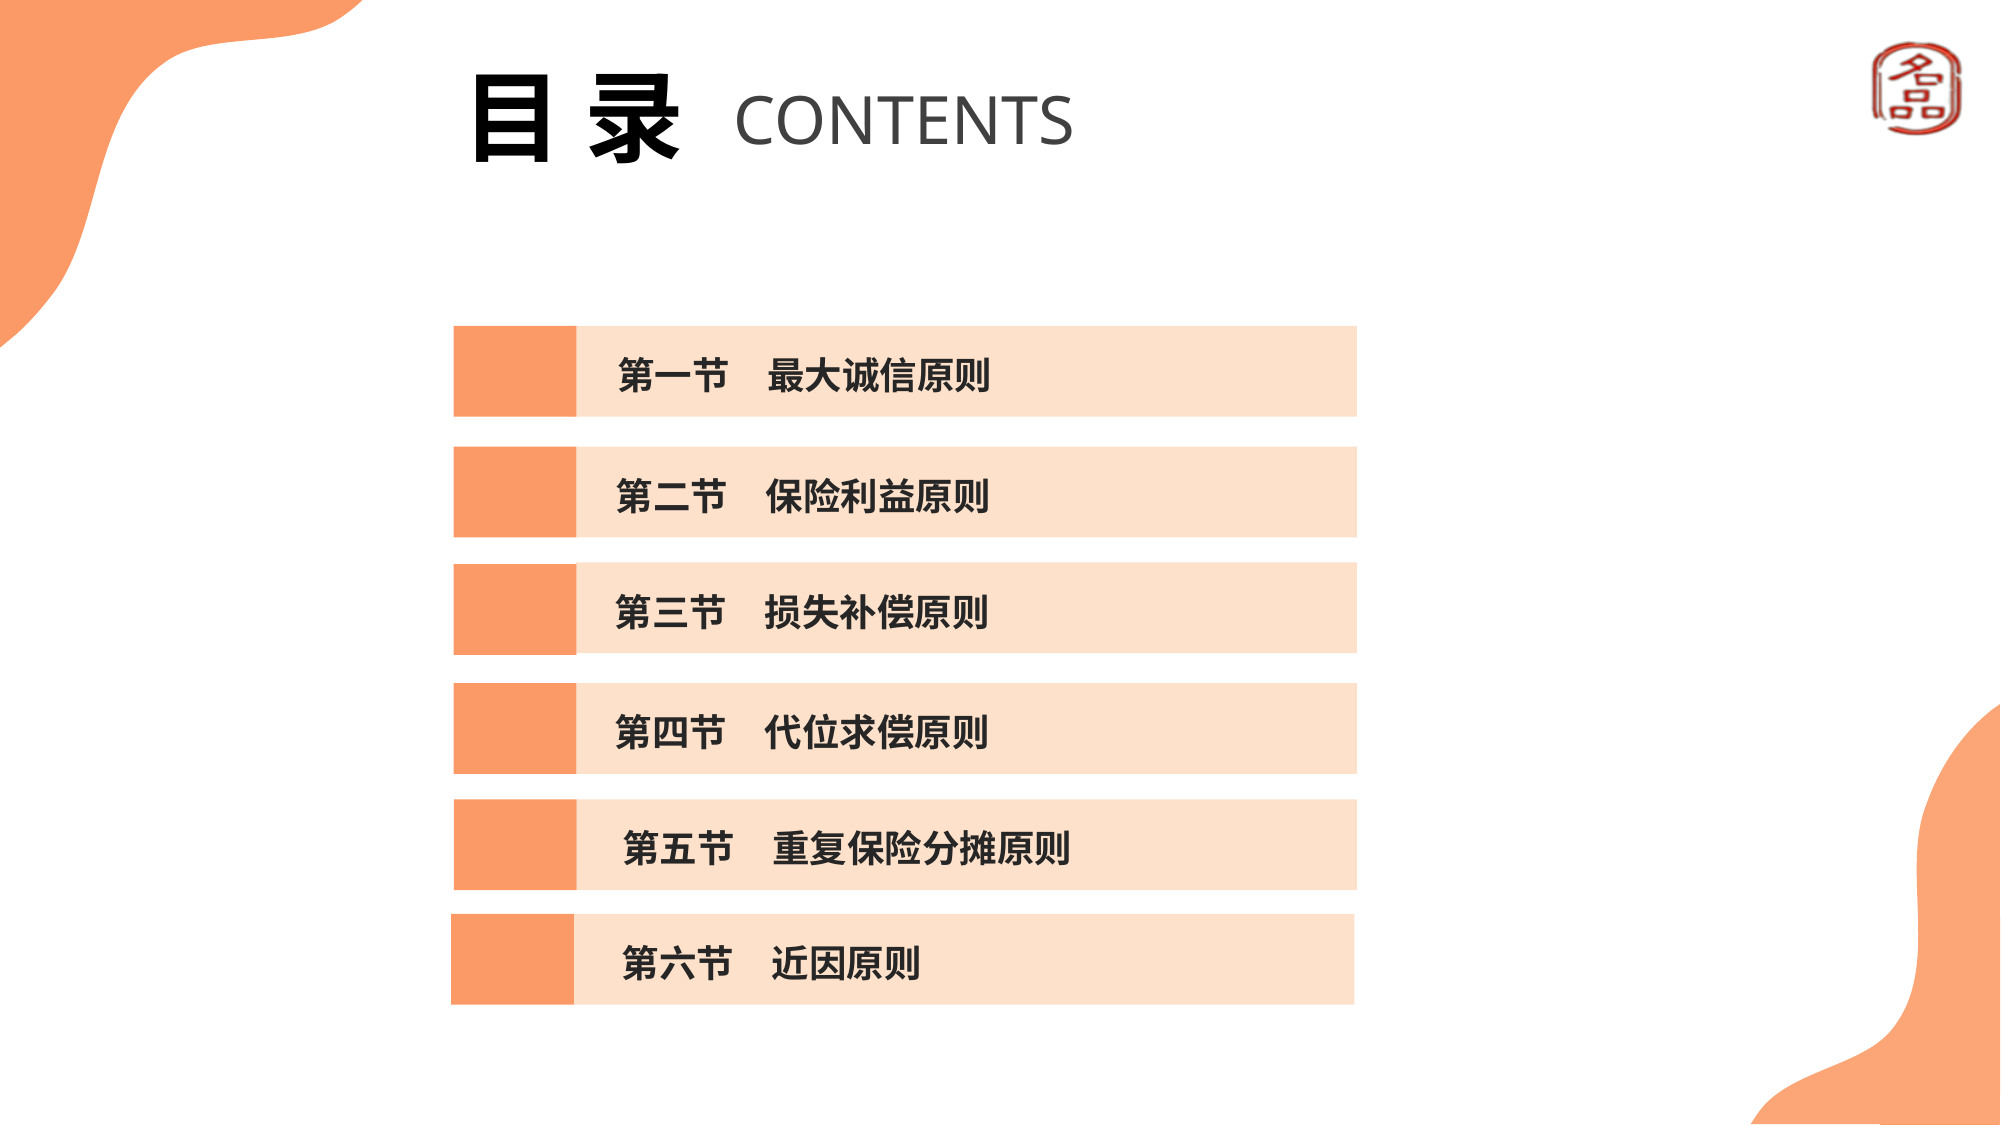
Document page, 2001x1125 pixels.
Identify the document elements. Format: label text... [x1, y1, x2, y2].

text_box [0, 0, 363, 348]
text_box 目 录 [447, 46, 799, 182]
text_box [1750, 704, 2000, 1125]
text_box CONTENTS [677, 86, 1133, 149]
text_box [451, 325, 1358, 1005]
picture [1861, 10, 1990, 147]
